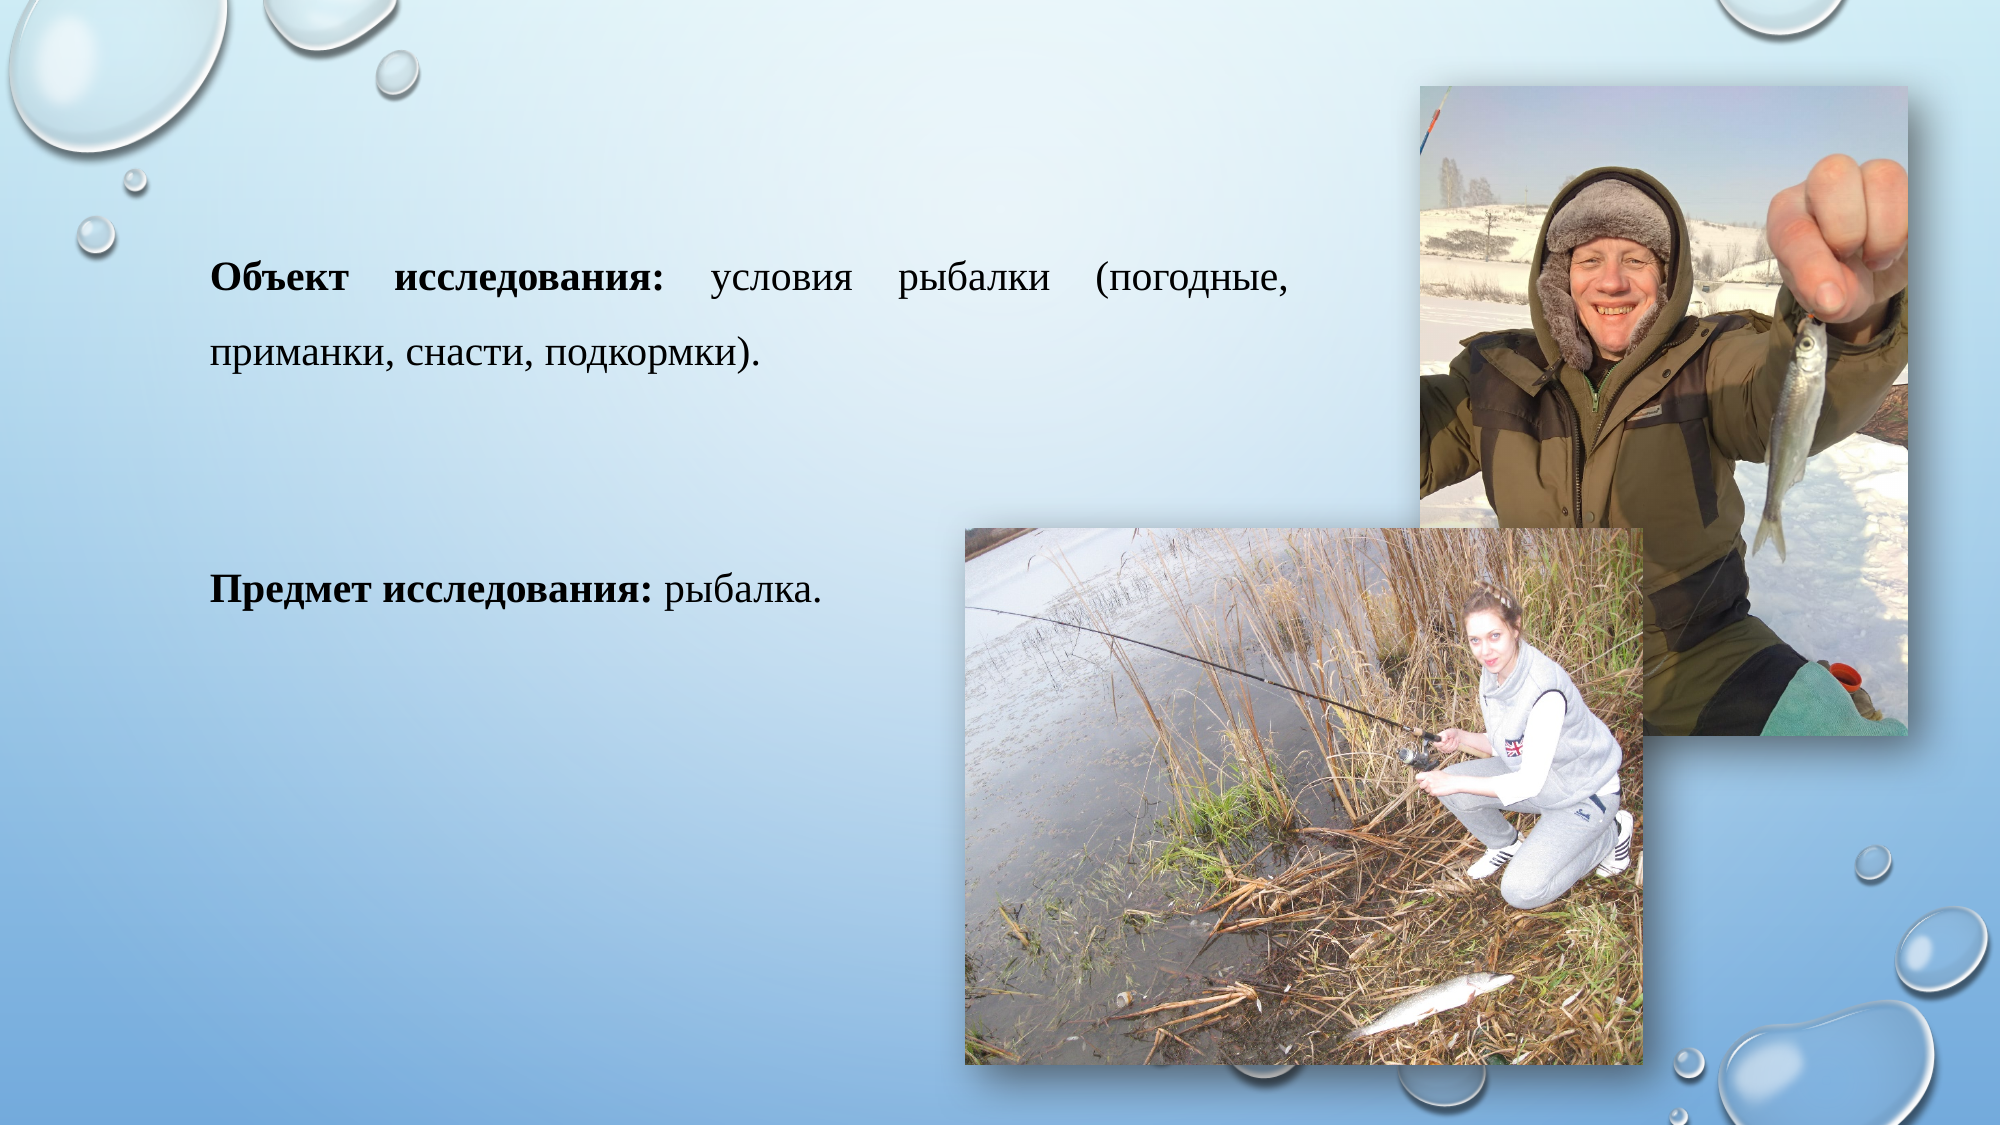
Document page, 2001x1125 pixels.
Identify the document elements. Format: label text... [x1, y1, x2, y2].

text_box Предмет исследования: рыбалка. [195, 528, 934, 619]
text_box Объект исследования: условия рыбалки (погодные, приманки, снасти, подкормки). [195, 216, 1304, 382]
picture [0, 0, 2000, 1125]
